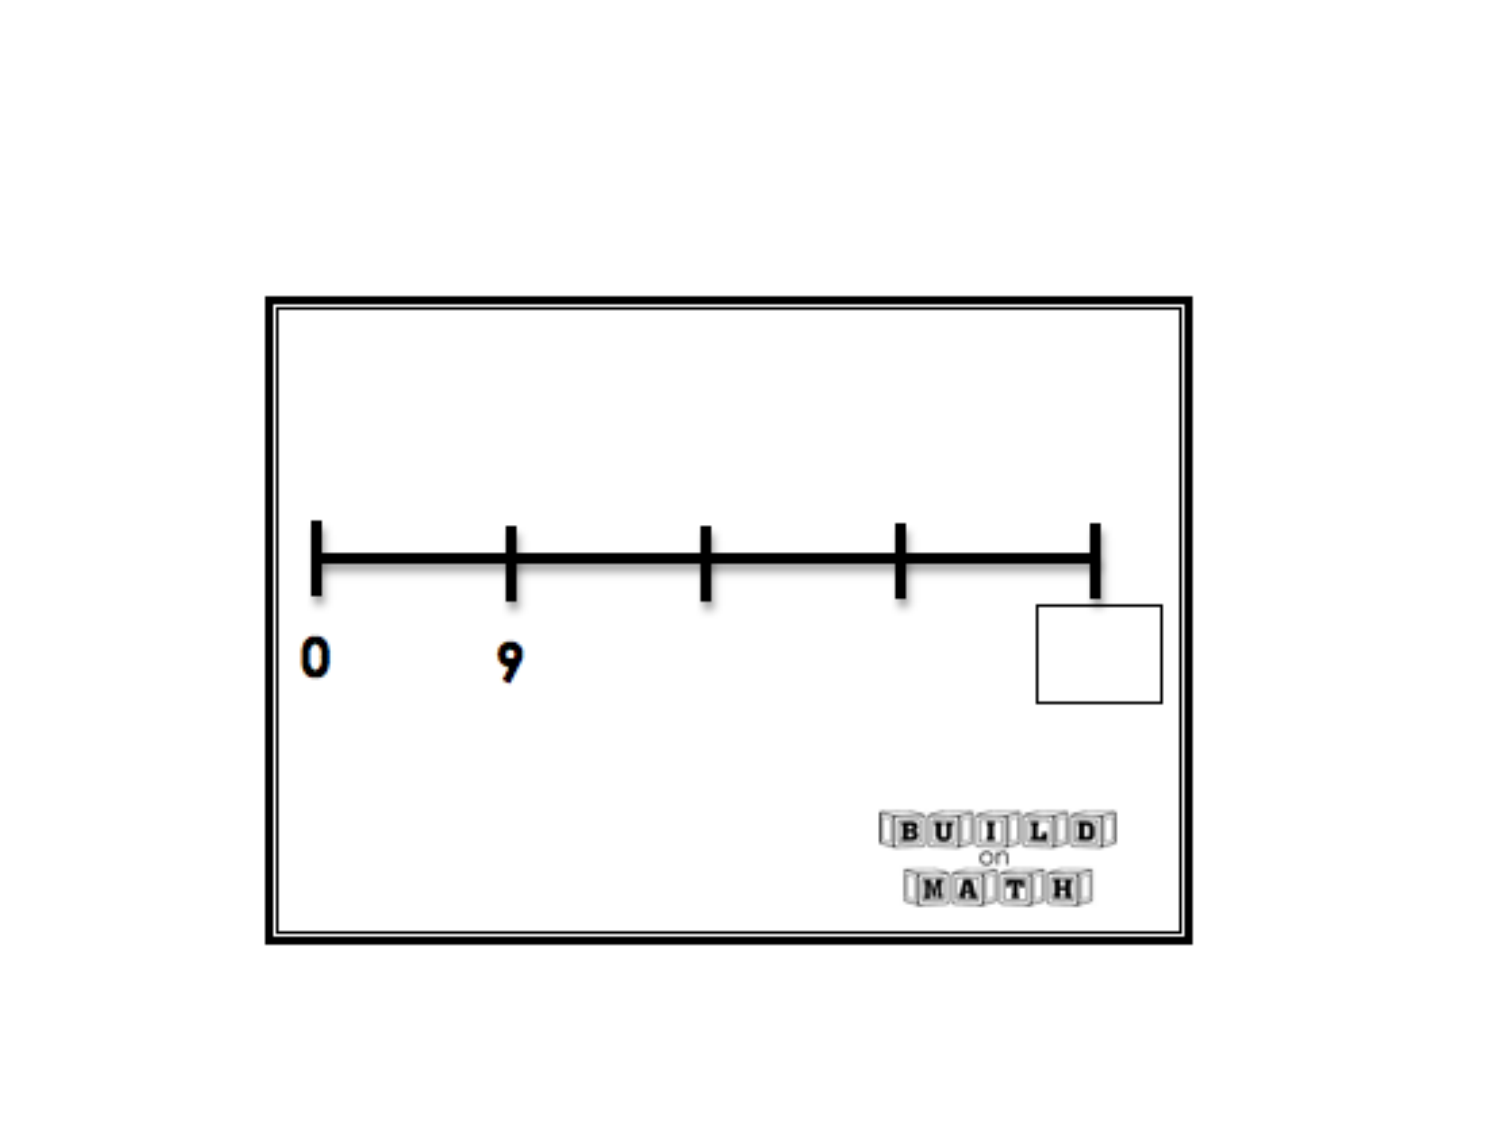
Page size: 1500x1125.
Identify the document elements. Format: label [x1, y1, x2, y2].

list [74, 262, 1426, 1006]
